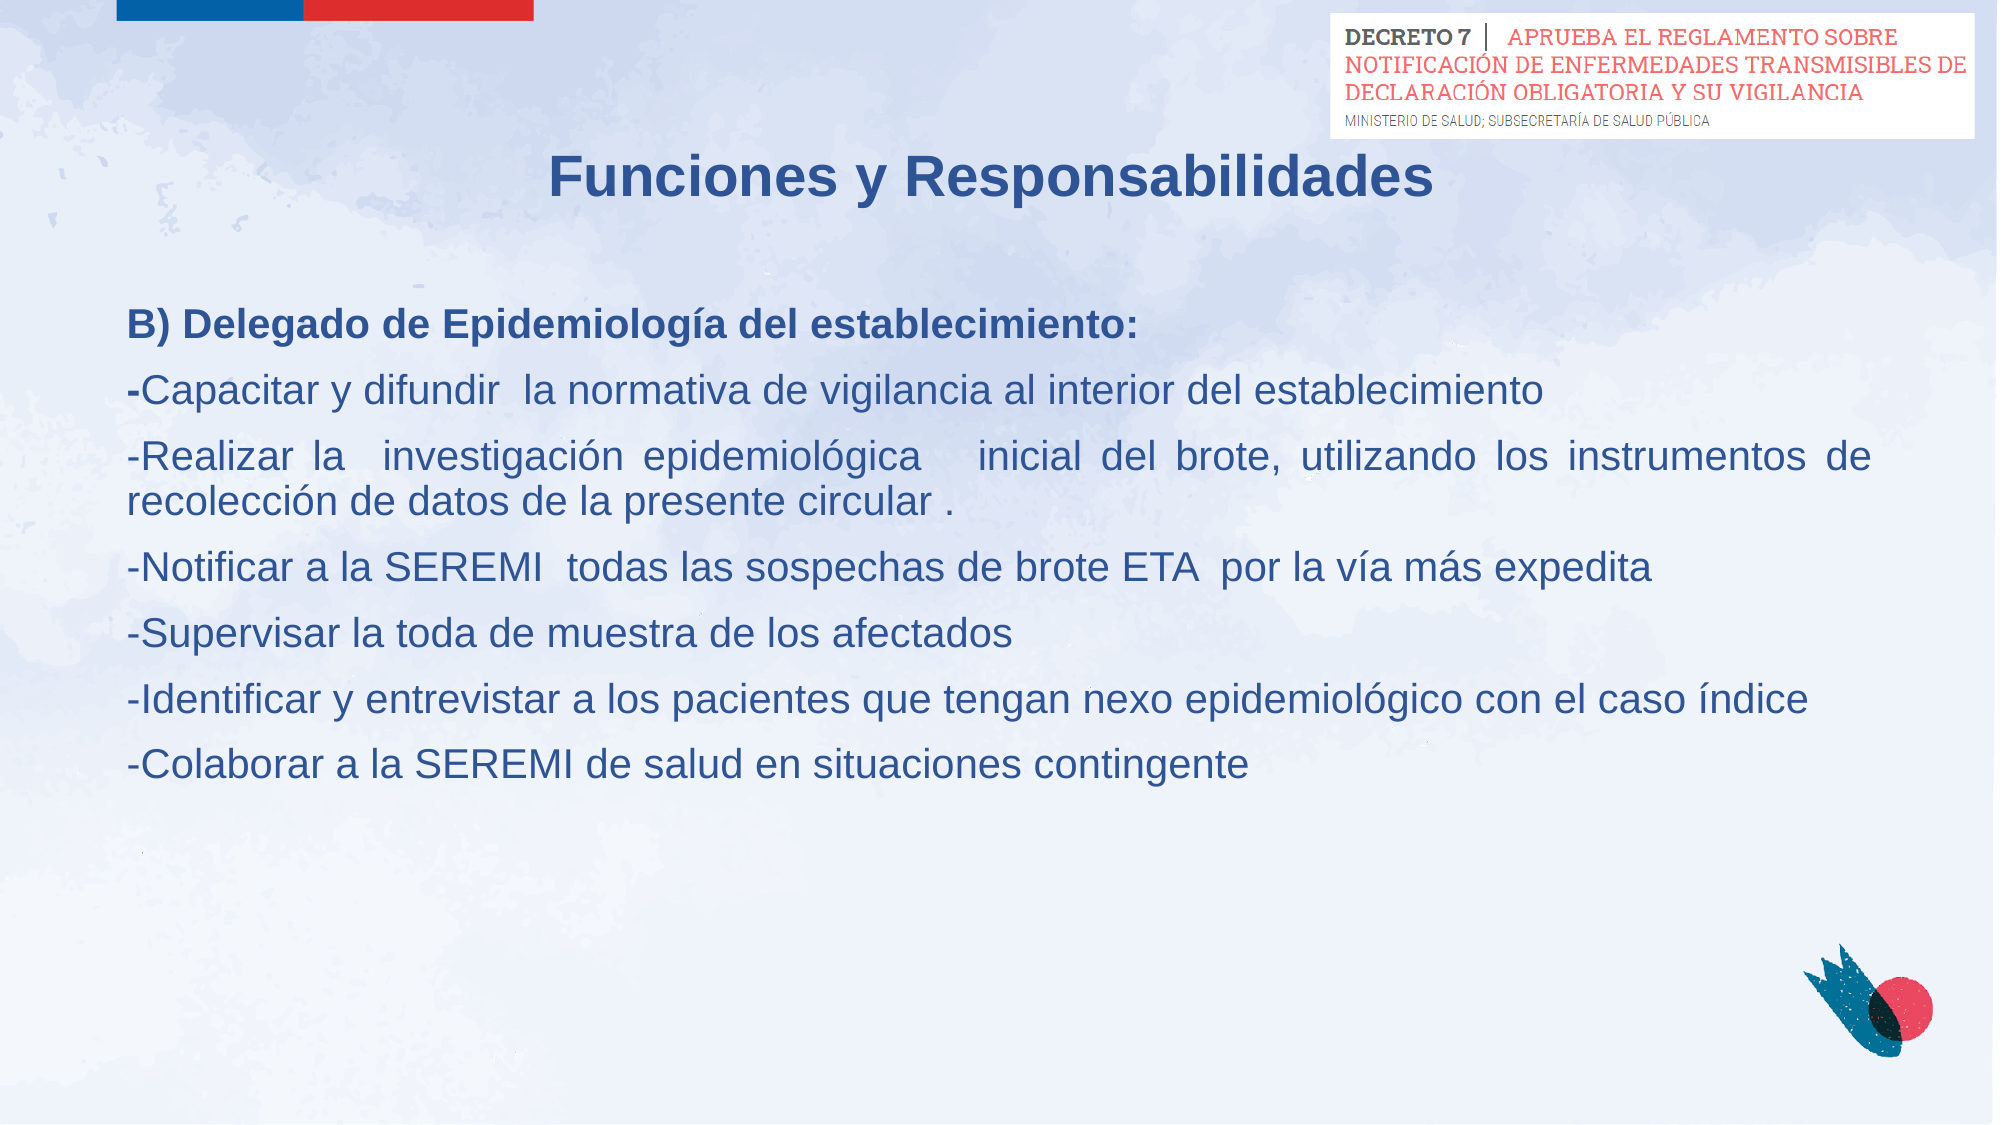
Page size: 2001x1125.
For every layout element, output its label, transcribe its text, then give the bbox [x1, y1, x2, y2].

list B) Delegado de Epidemiología del establecimiento: -Capacitar y difundir la normativa de vigilancia al interior del establecimiento -Realizar la investigación epidemiológica inicial del brote, utilizando los instrumentos de recolección de datos de la presente circular . -Notificar a la SEREMI todas las sospechas de brote ETA por la vía más expedita -Supervisar la toda de muestra de los afectados -Identificar y entrevistar a los pacientes que tengan nexo epidemiológico con el caso índice -Colaborar a la SEREMI de salud en situaciones contingente [111, 244, 1889, 926]
title Funciones y Responsabilidades [111, 138, 1889, 244]
picture [0, 0, 2001, 1125]
